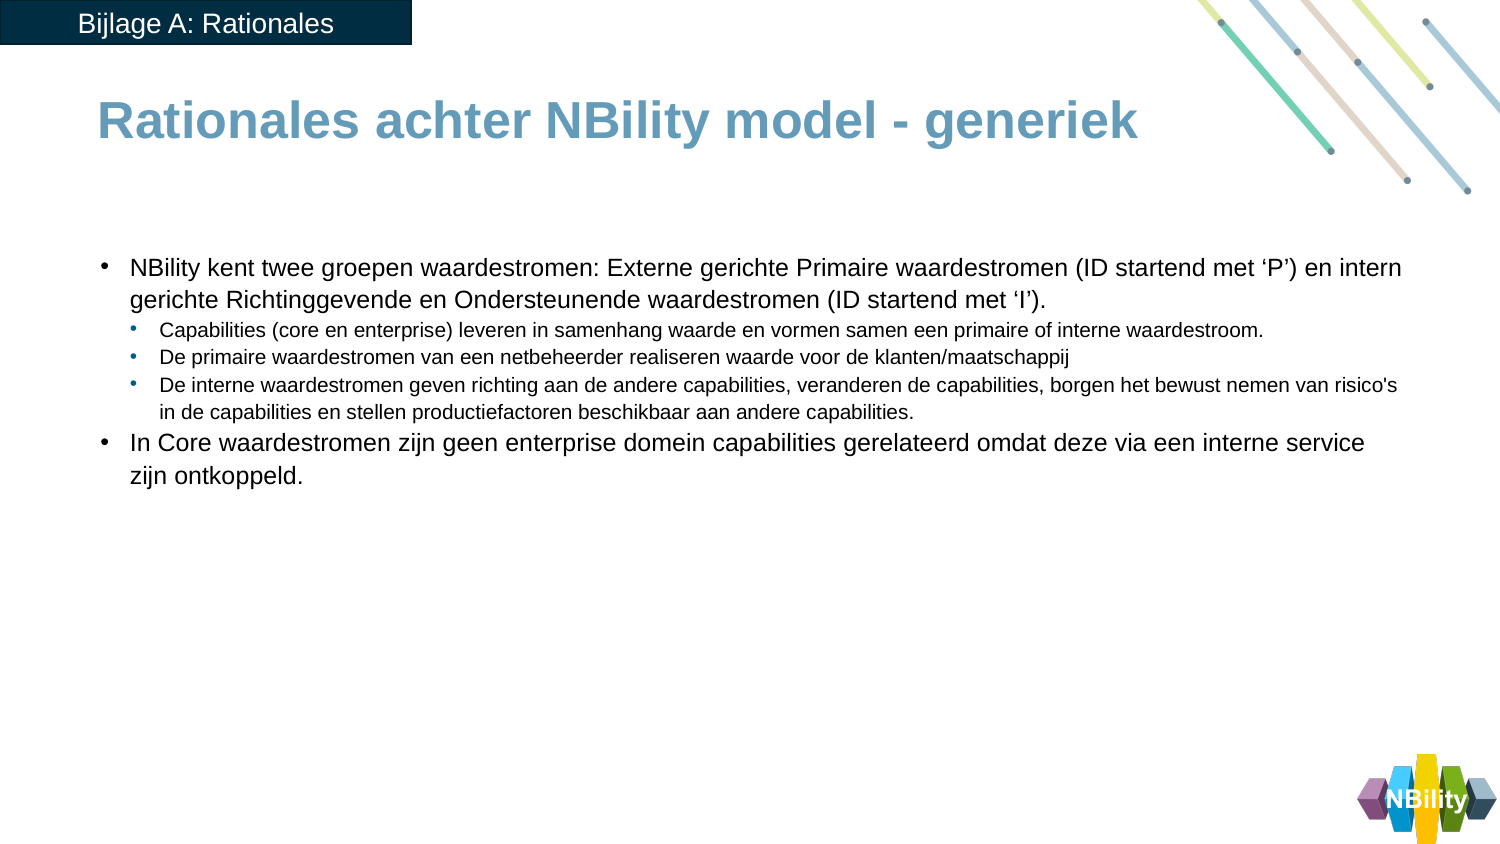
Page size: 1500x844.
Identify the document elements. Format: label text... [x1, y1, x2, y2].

text_box [0, 0, 1500, 844]
text_box Bijlage A: Rationales [0, 0, 412, 45]
list NBility kent twee groepen waardestromen: Externe gerichte Primaire waardestromen (ID startend met ‘P’) en intern gerichte Richtinggevende en Ondersteunende waardestromen (ID startend met ‘I’). Capabilities (core en enterprise) leveren in samenhang waarde en vormen samen een primaire of interne waardestroom. De primaire waardestromen van een netbeheerder realiseren waarde voor de klanten/maatschappij De interne waardestromen geven richting aan de andere capabilities, veranderen de capabilities, borgen het bewust nemen van risico's in de capabilities en stellen productiefactoren beschikbaar aan andere capabilities. In Core waardestromen zijn geen enterprise domein capabilities gerelateerd omdat deze via een interne service zijn ontkoppeld. [100, 248, 1406, 756]
title Rationales achter NBility model - generiek [97, 91, 1279, 210]
picture [1357, 754, 1499, 844]
